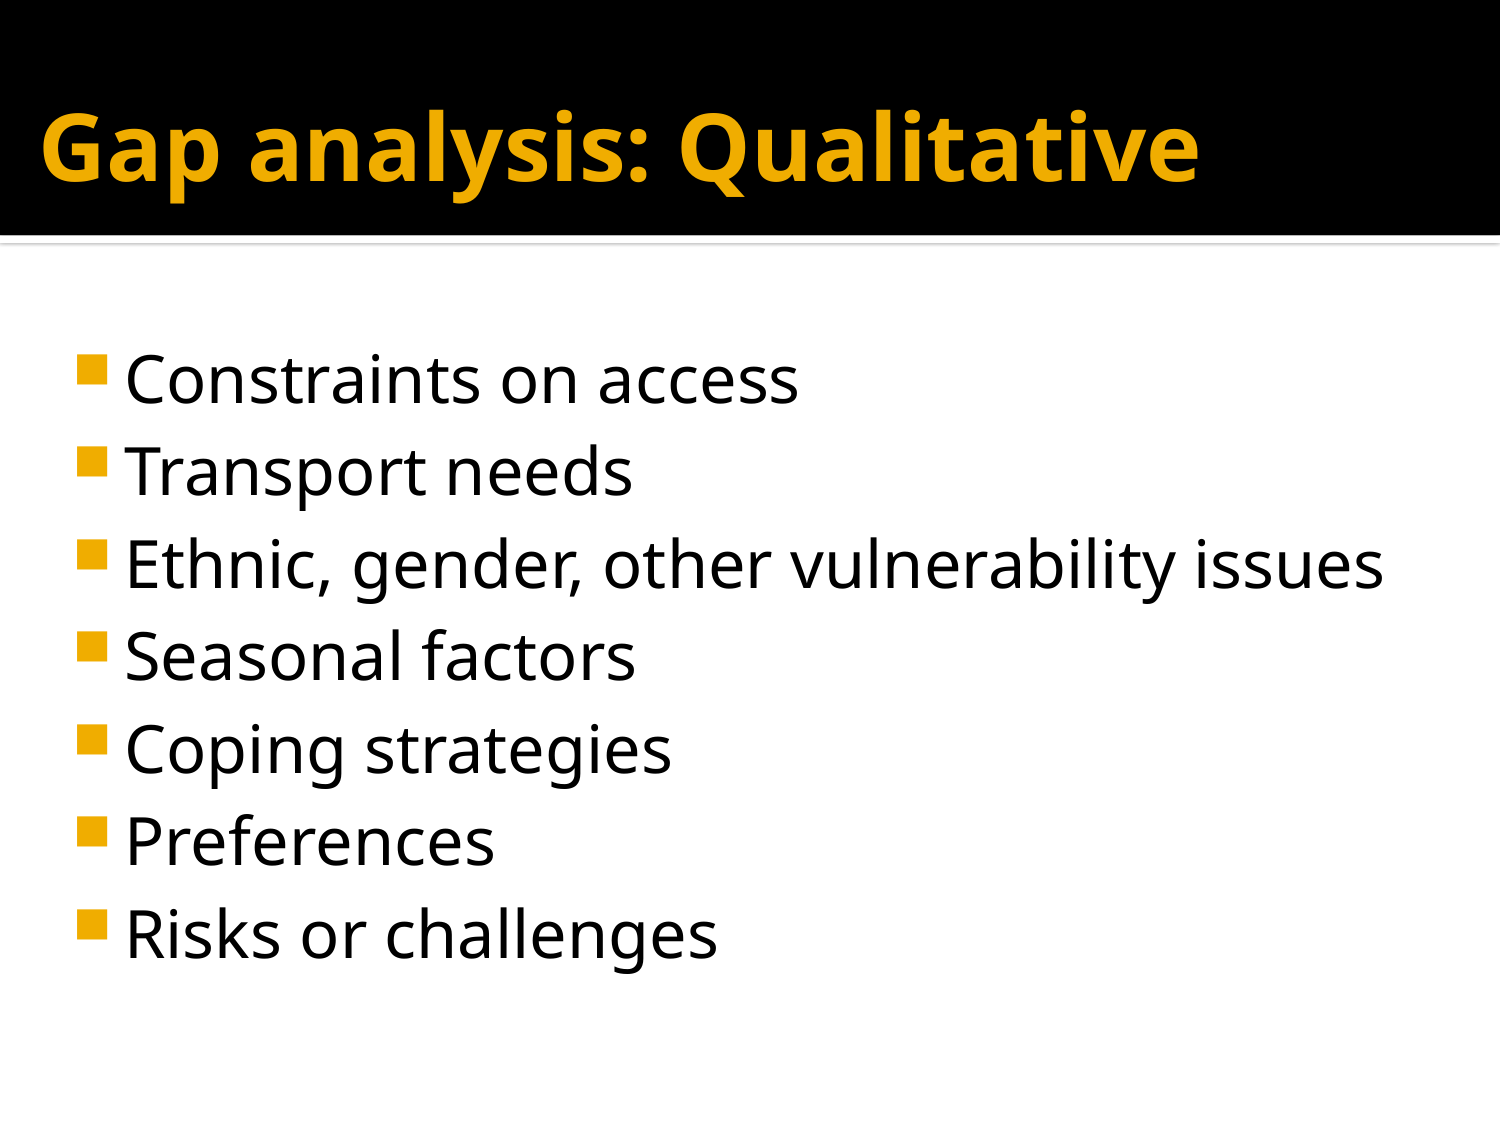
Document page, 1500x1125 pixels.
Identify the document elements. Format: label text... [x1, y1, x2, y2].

list Constraints on access Transport needs Ethnic, gender, other vulnerability issues Seasonal factors Coping strategies Preferences Risks or challenges [43, 321, 1456, 1093]
title Gap analysis: Qualitative [23, 63, 1481, 226]
